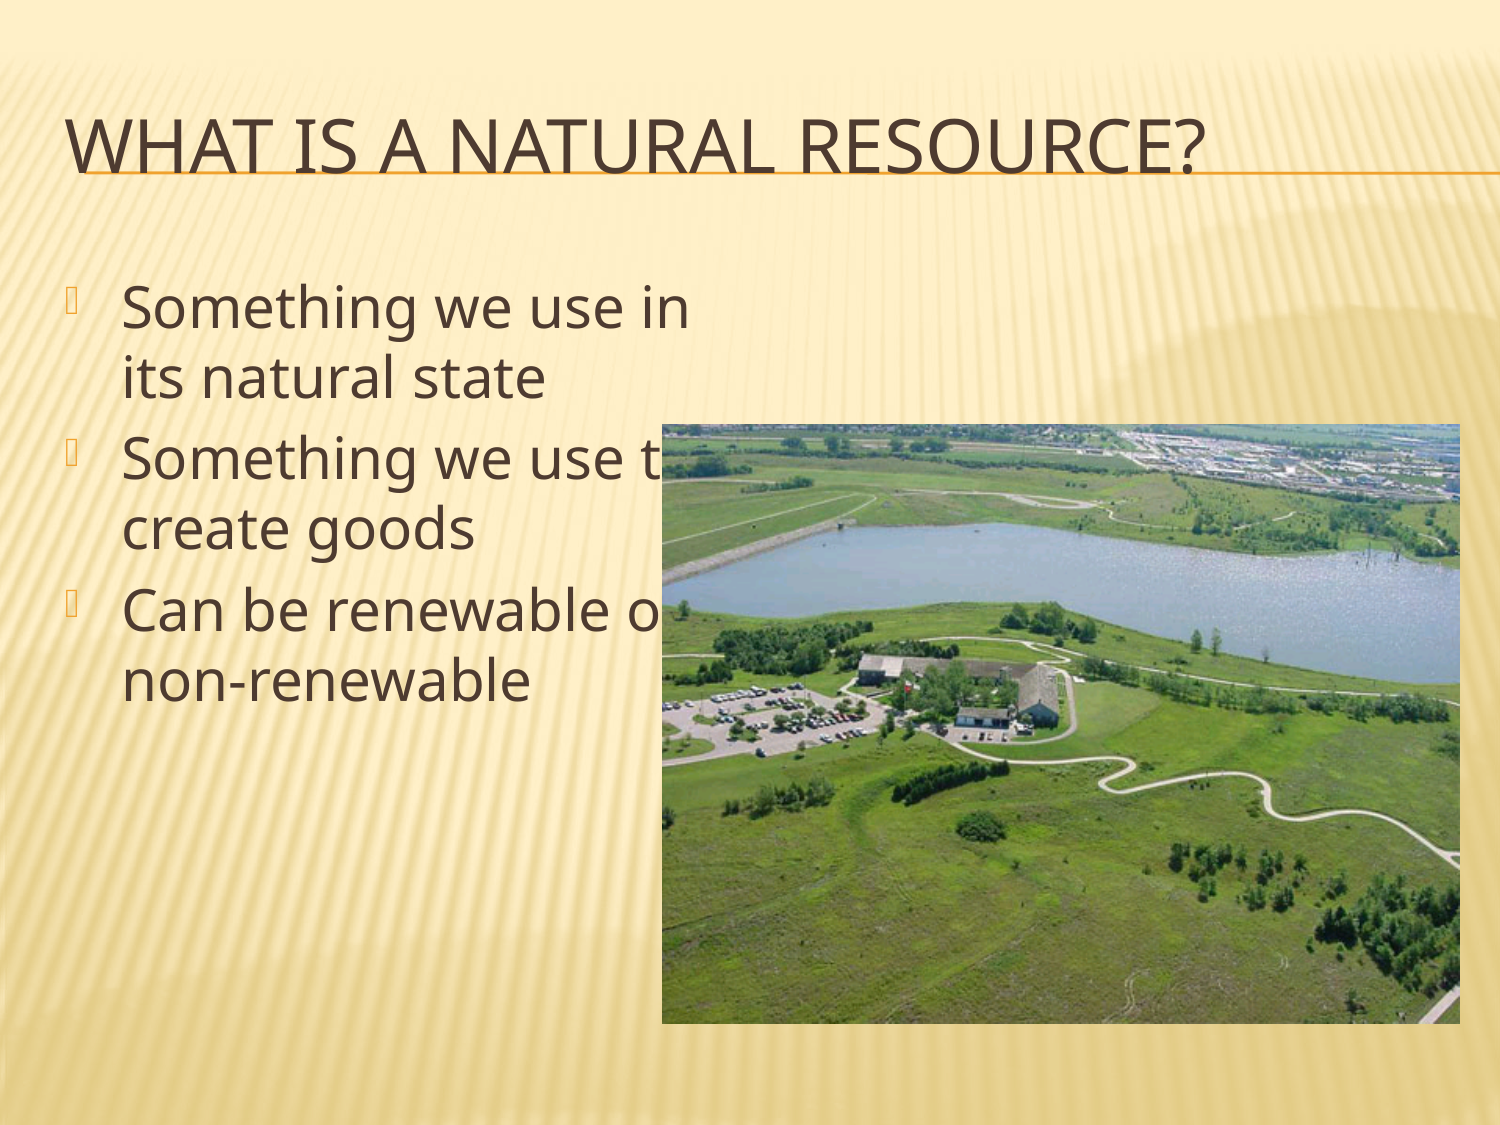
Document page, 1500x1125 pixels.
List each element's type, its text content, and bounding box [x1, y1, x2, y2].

title What is a Natural resource? [49, 75, 1475, 213]
picture [662, 424, 1460, 1024]
list Something we use in its natural state Something we use to create goods Can be renewable or non-renewable [50, 262, 738, 1038]
